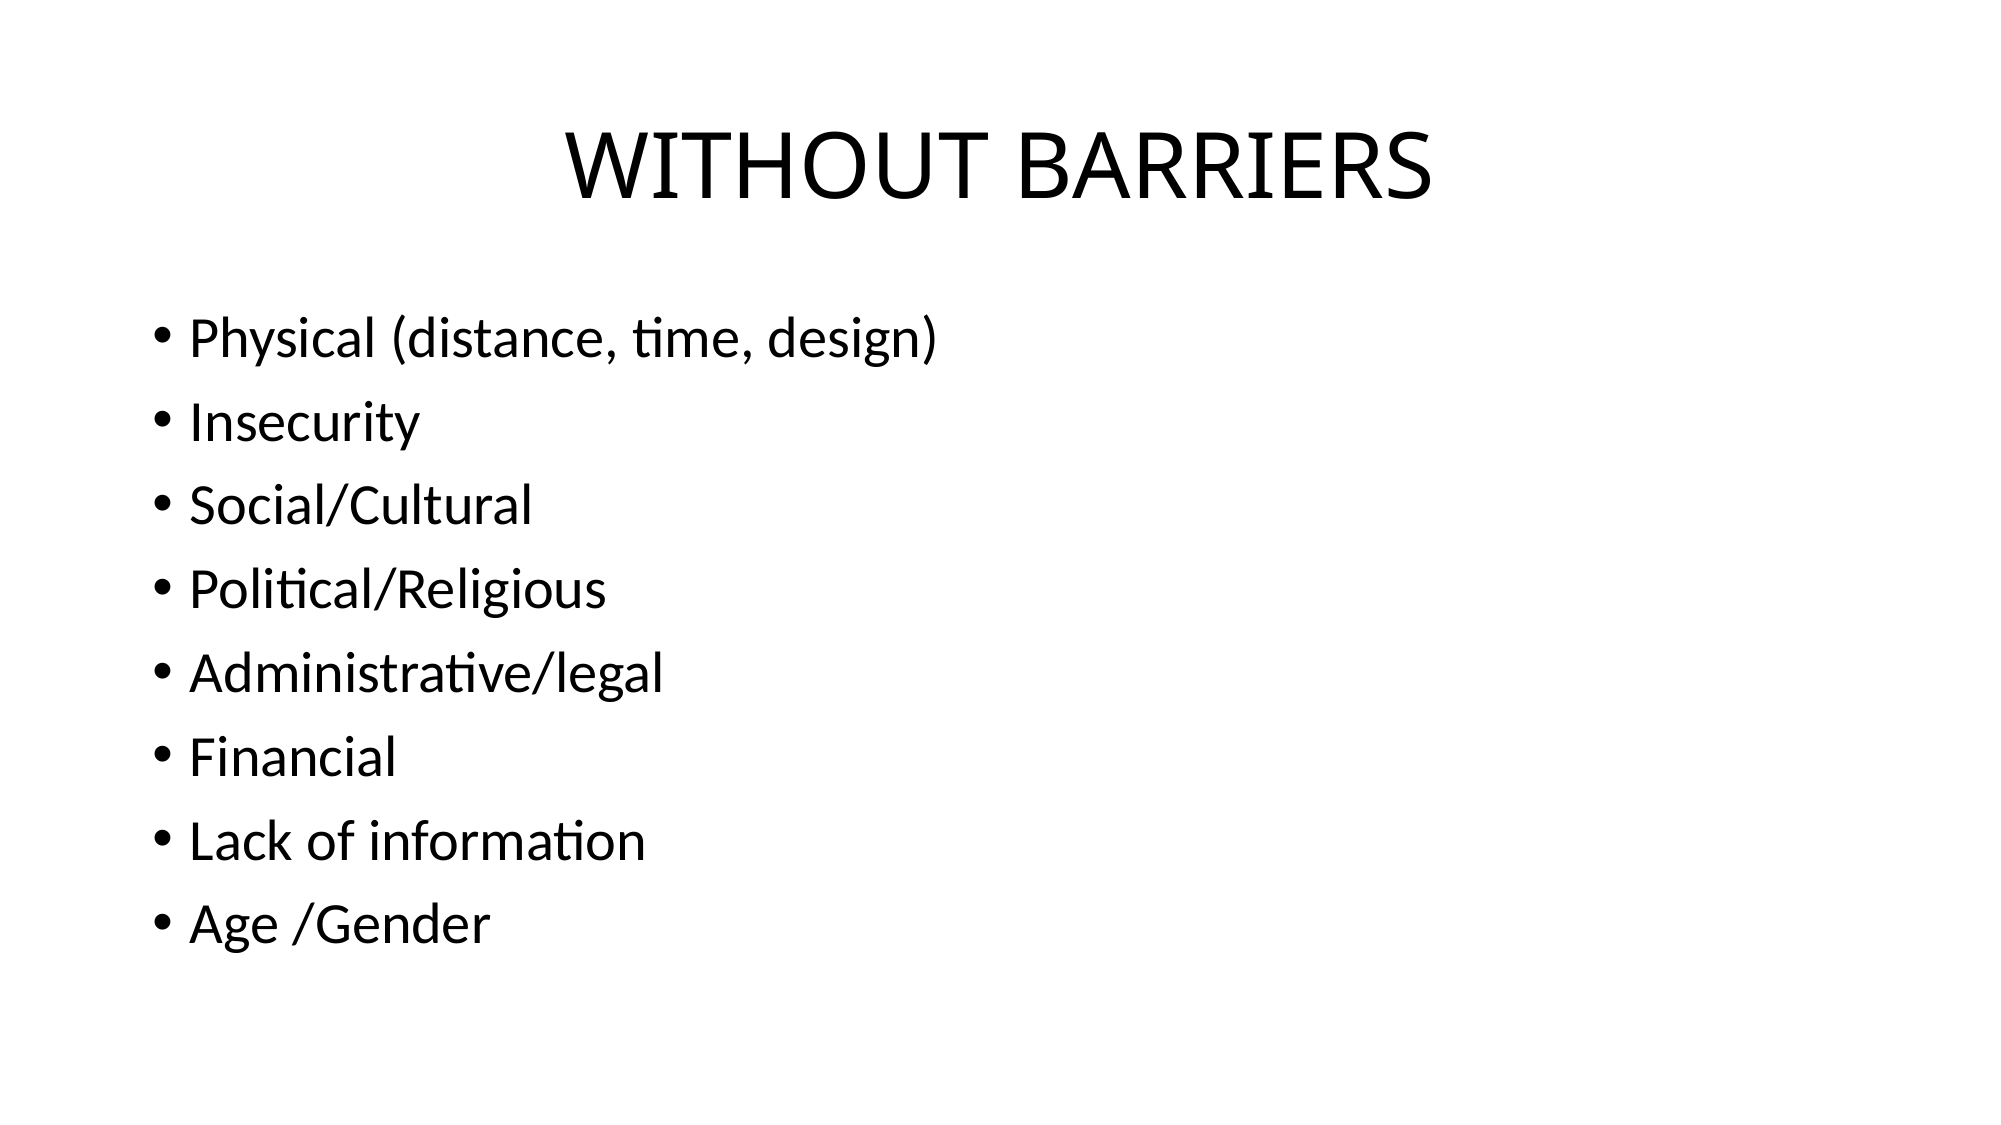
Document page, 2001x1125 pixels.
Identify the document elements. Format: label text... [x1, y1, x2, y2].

list Physical (distance, time, design) Insecurity Social/Cultural Political/Religious Administrative/legal Financial Lack of information Age /Gender [137, 299, 1863, 1014]
title WITHOUT BARRIERS [137, 59, 1863, 278]
